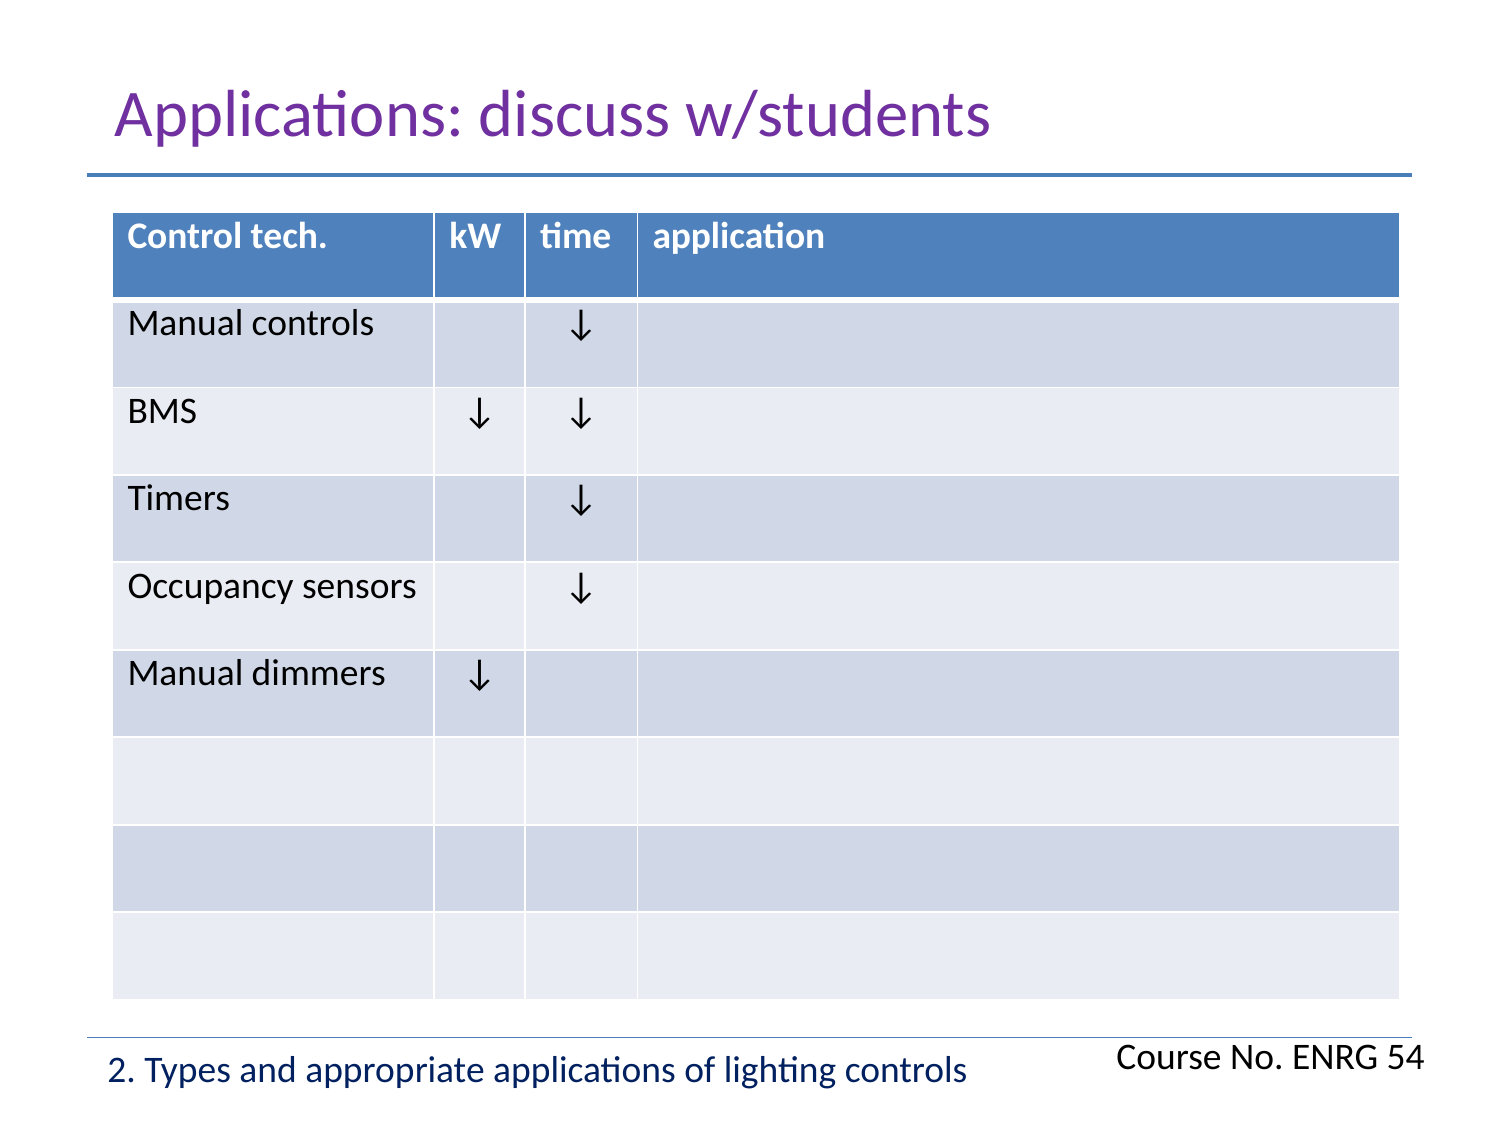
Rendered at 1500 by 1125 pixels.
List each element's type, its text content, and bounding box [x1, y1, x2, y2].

table_cell ↓ [435, 388, 524, 474]
table_header Control tech. [113, 213, 433, 297]
table_cell Timers [113, 476, 433, 561]
text_box Applications: discuss w/students [99, 62, 1400, 158]
table_cell BMS [113, 388, 433, 474]
table_cell [435, 563, 524, 649]
table_cell [526, 738, 637, 824]
text_box Course No. ENRG 54 [1101, 1024, 1441, 1085]
table_cell [435, 476, 524, 561]
table_cell [638, 651, 1399, 736]
table_cell [526, 651, 637, 736]
table_cell [526, 913, 637, 999]
table_header time [526, 213, 637, 297]
table_cell [113, 738, 433, 824]
table_cell [113, 913, 433, 999]
table_cell ↓ [435, 651, 524, 736]
text_box 2. Types and appropriate applications of lighting controls [92, 1046, 984, 1098]
table_cell [638, 303, 1399, 387]
table_cell [638, 388, 1399, 474]
table_cell ↓ [526, 563, 637, 649]
table_cell Occupancy sensors [113, 563, 433, 649]
table_cell Manual controls [113, 303, 433, 387]
table_cell [113, 826, 433, 911]
table_cell [526, 826, 637, 911]
table_cell [638, 476, 1399, 561]
table_cell ↓ [526, 476, 637, 561]
table_cell [638, 826, 1399, 911]
table_cell ↓ [526, 303, 637, 387]
table_cell [435, 303, 524, 387]
table_cell [435, 826, 524, 911]
table_cell [435, 913, 524, 999]
table_cell [638, 738, 1399, 824]
table_cell Manual dimmers [113, 651, 433, 736]
table_cell [638, 563, 1399, 649]
table_header application [638, 213, 1399, 297]
table_header kW [435, 213, 524, 297]
table_cell [435, 738, 524, 824]
table_cell [638, 913, 1399, 999]
table_cell ↓ [526, 388, 637, 474]
